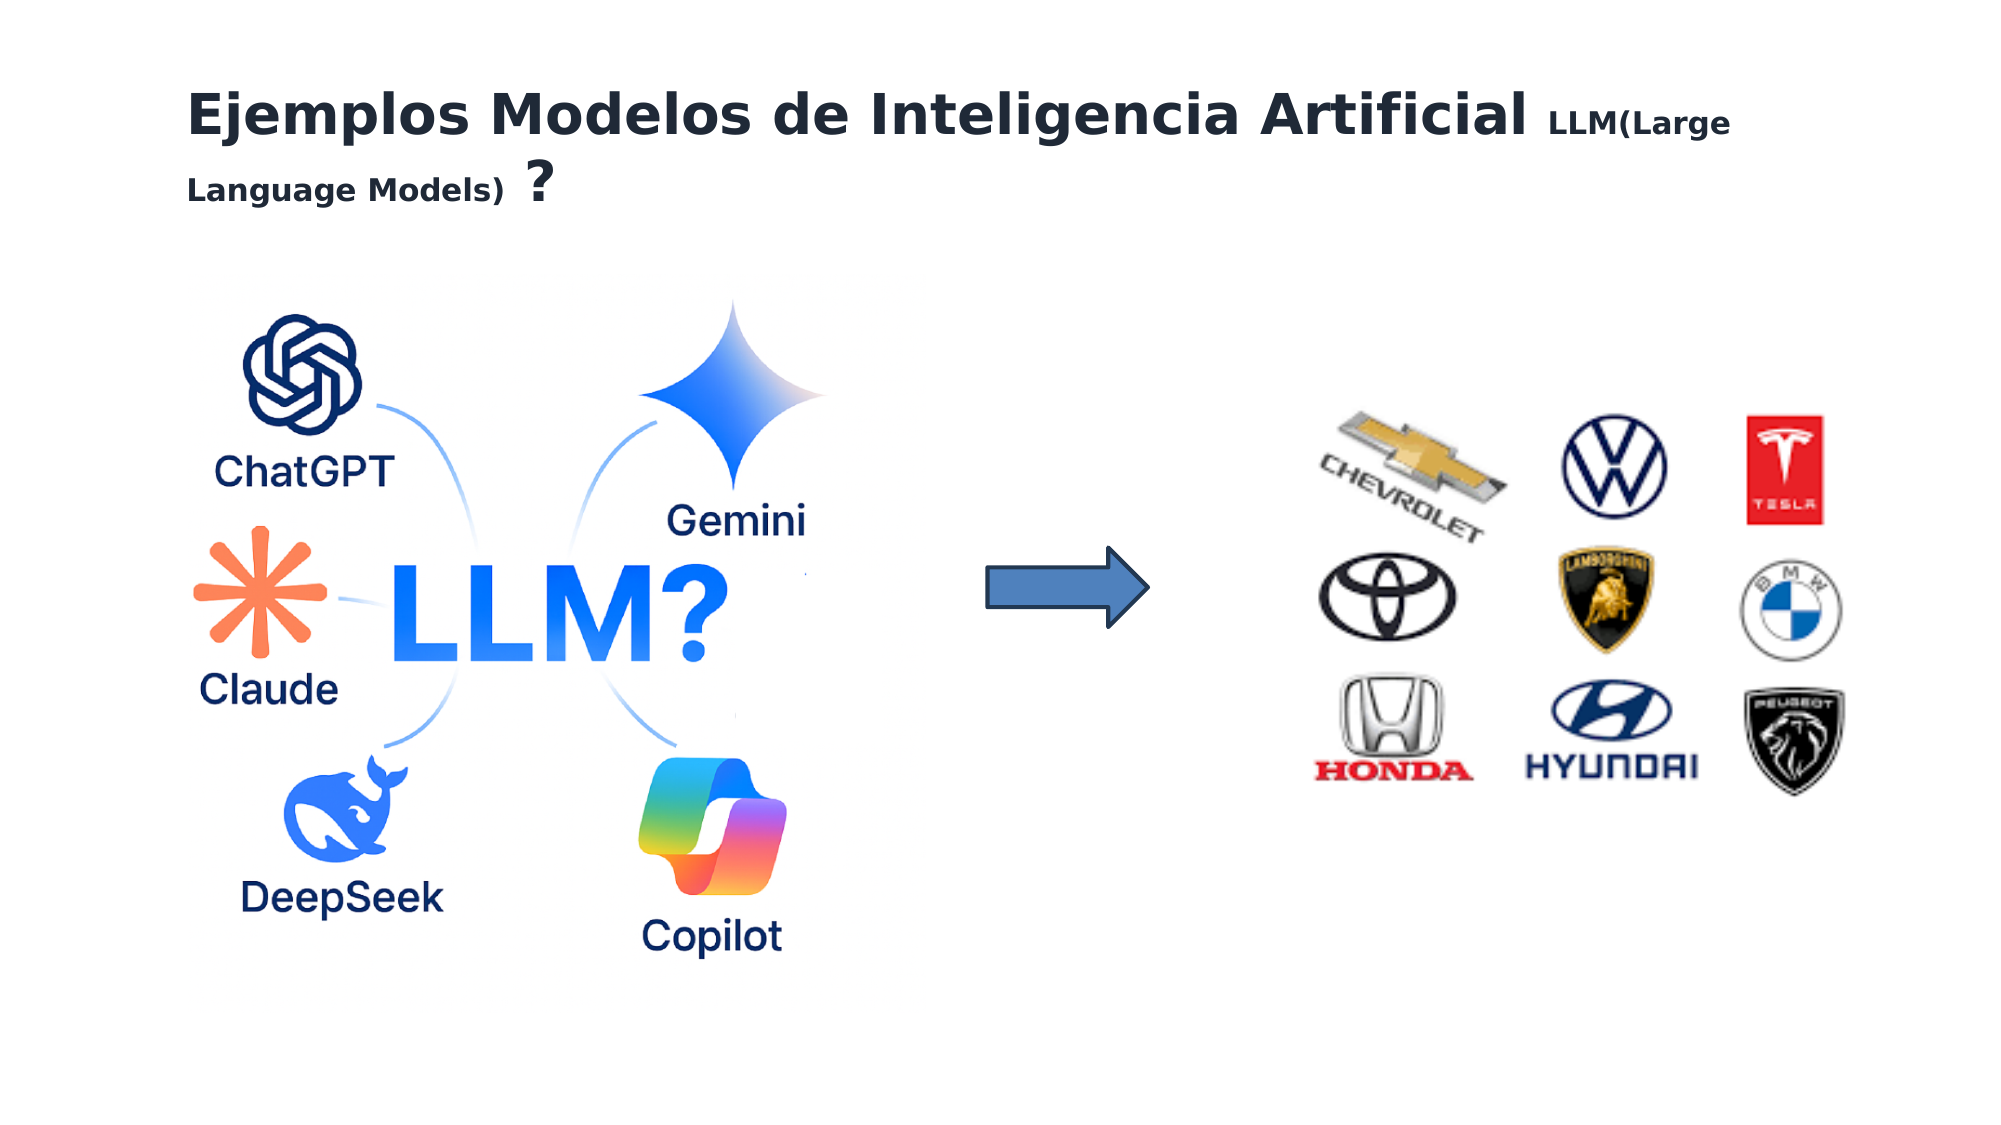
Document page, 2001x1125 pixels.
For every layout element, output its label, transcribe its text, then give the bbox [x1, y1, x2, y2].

text_box Ejemplos Modelos de Inteligencia Artificial LLM(Large Language Models) ? [116, 76, 1763, 214]
picture [1249, 337, 1918, 838]
text_box [985, 545, 1151, 629]
picture [187, 274, 926, 1013]
